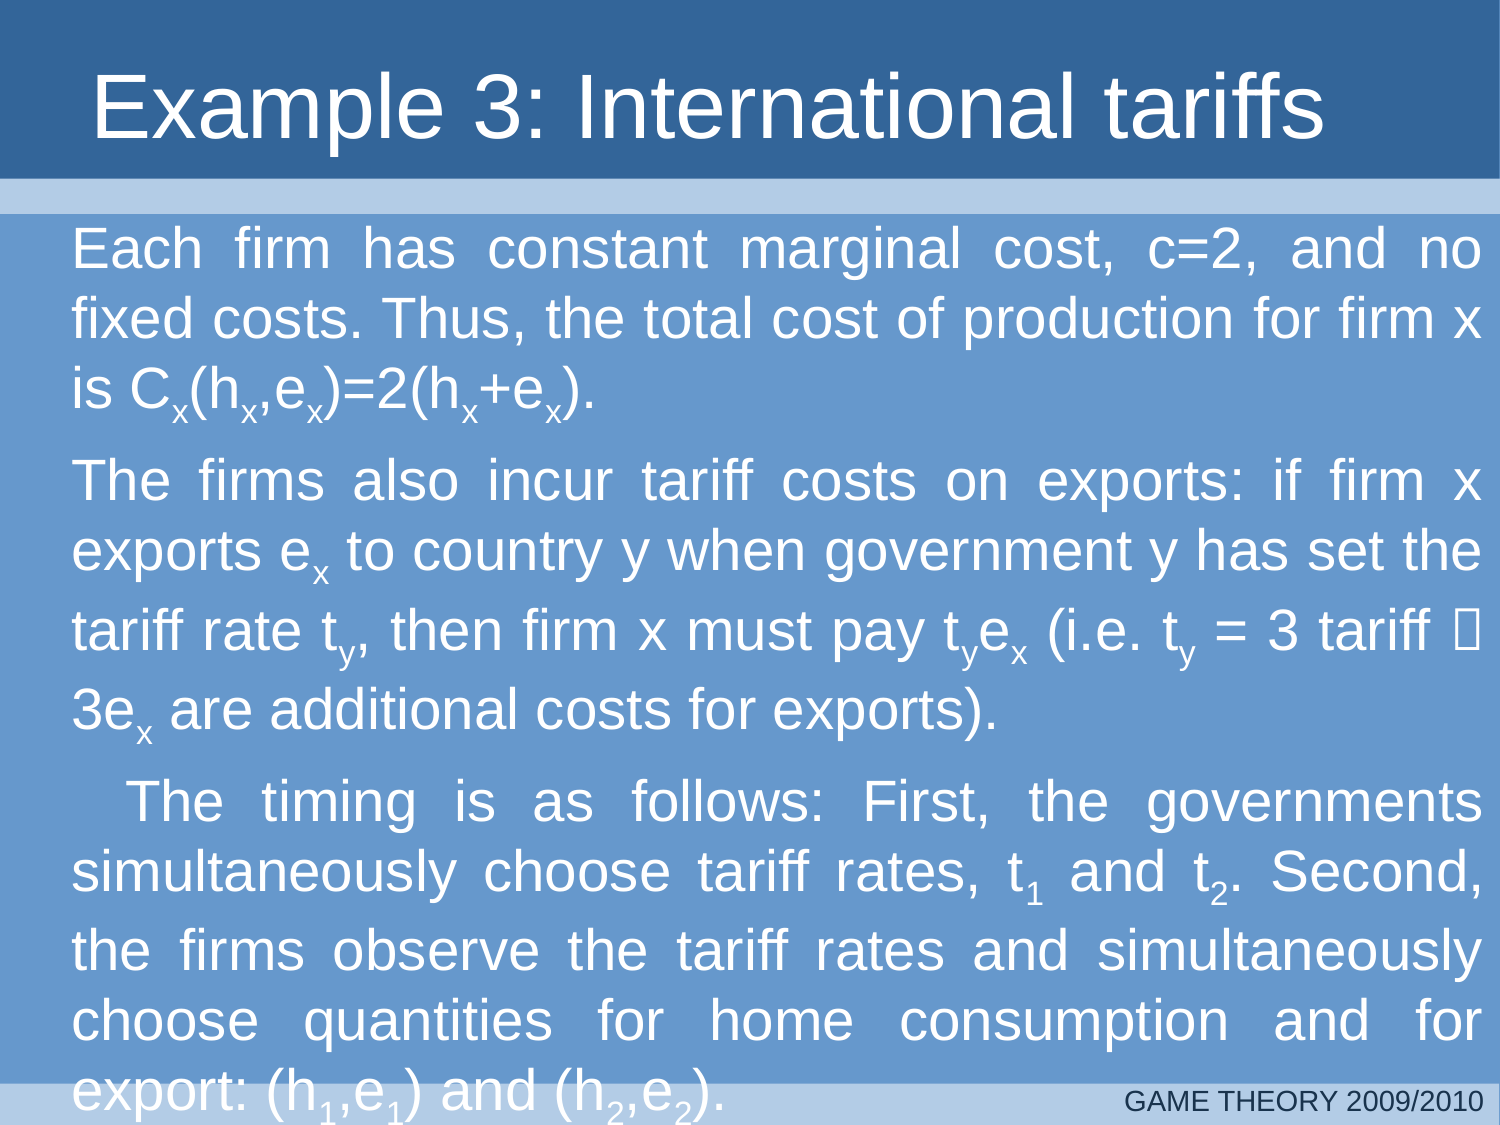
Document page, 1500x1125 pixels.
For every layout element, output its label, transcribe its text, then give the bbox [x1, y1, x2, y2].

list Each firm has constant marginal cost, c=2, and no fixed costs. Thus, the total cost of production for firm x is Cx(hx,ex)=2(hx+ex). The firms also incur tariff costs on exports: if firm x exports ex to country y when government y has set the tariff rate ty, then firm x must pay tyex (i.e. ty = 3 tariff  3ex are additional costs for exports). The timing is as follows: First, the governments simultaneously choose tariff rates, t1 and t2. Second, the firms observe the tariff rates and simultaneously choose quantities for home consumption and for export: (h1,e1) and (h2,e2). [0, 202, 1500, 960]
text_box GAME THEORY 2009/2010 [1109, 1075, 1500, 1125]
title Example 3: International tariffs [74, 42, 1436, 162]
